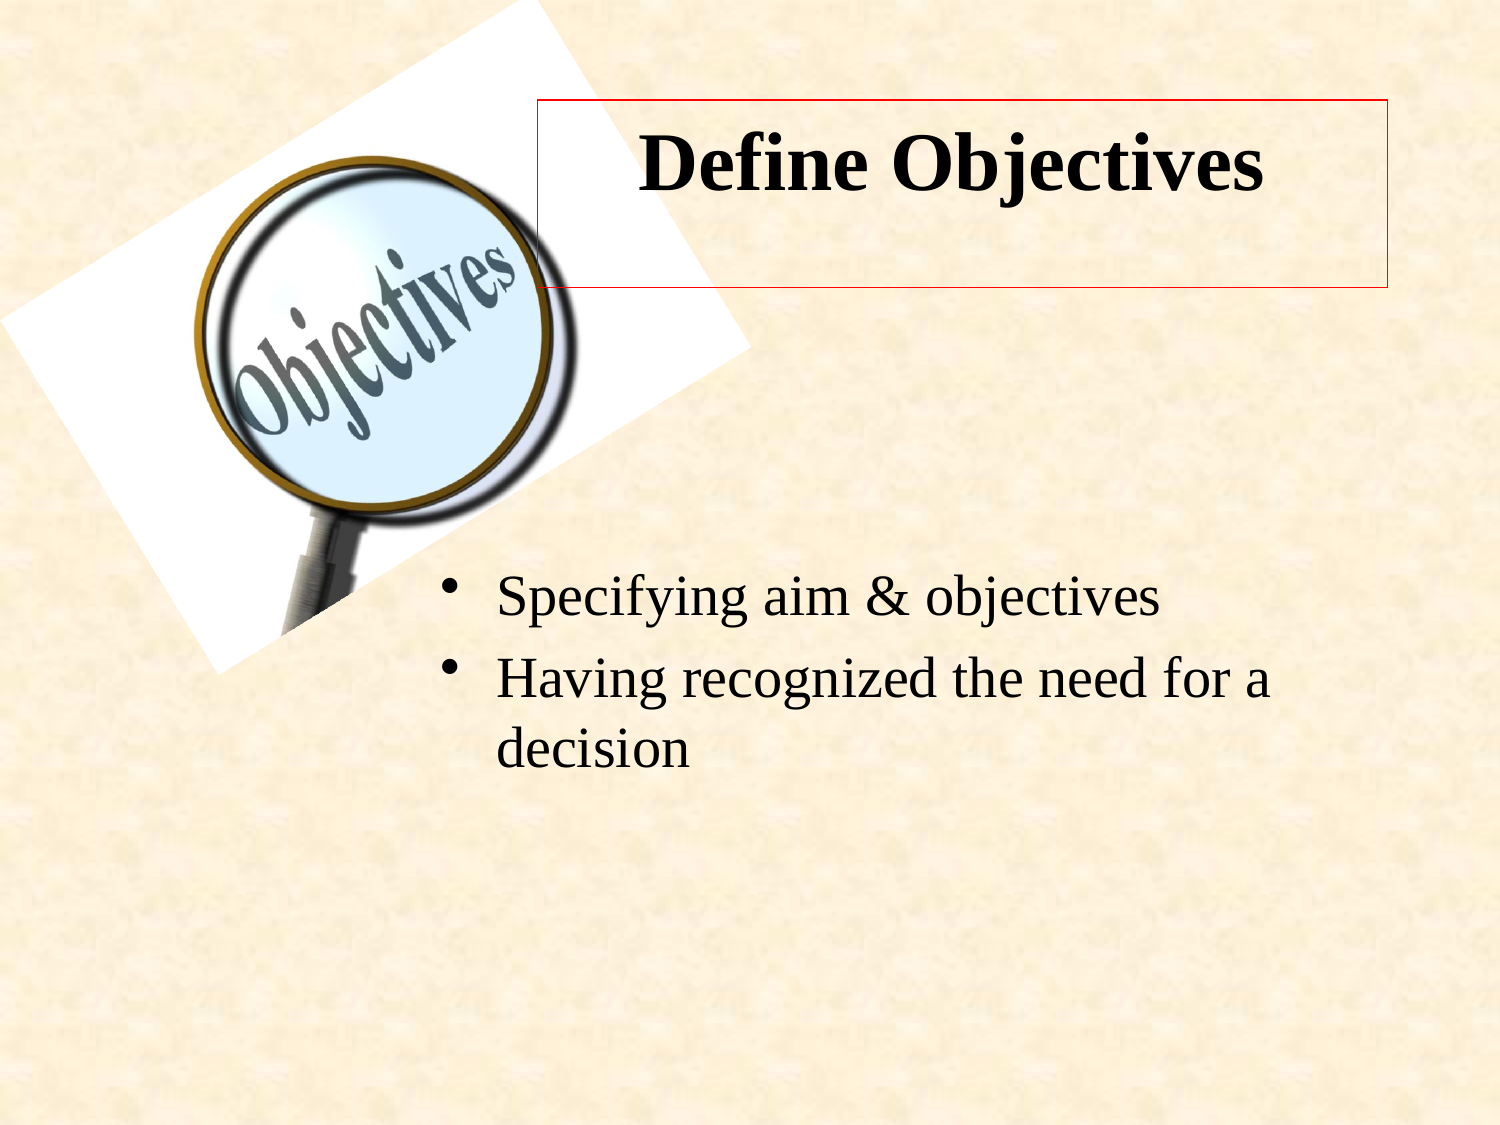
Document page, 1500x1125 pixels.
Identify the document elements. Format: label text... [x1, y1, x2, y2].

title Define Objectives [537, 99, 1388, 288]
picture [0, 0, 1500, 1125]
list Specifying aim & objectives Having recognized the need for a decision [424, 549, 1313, 963]
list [62, 124, 688, 542]
